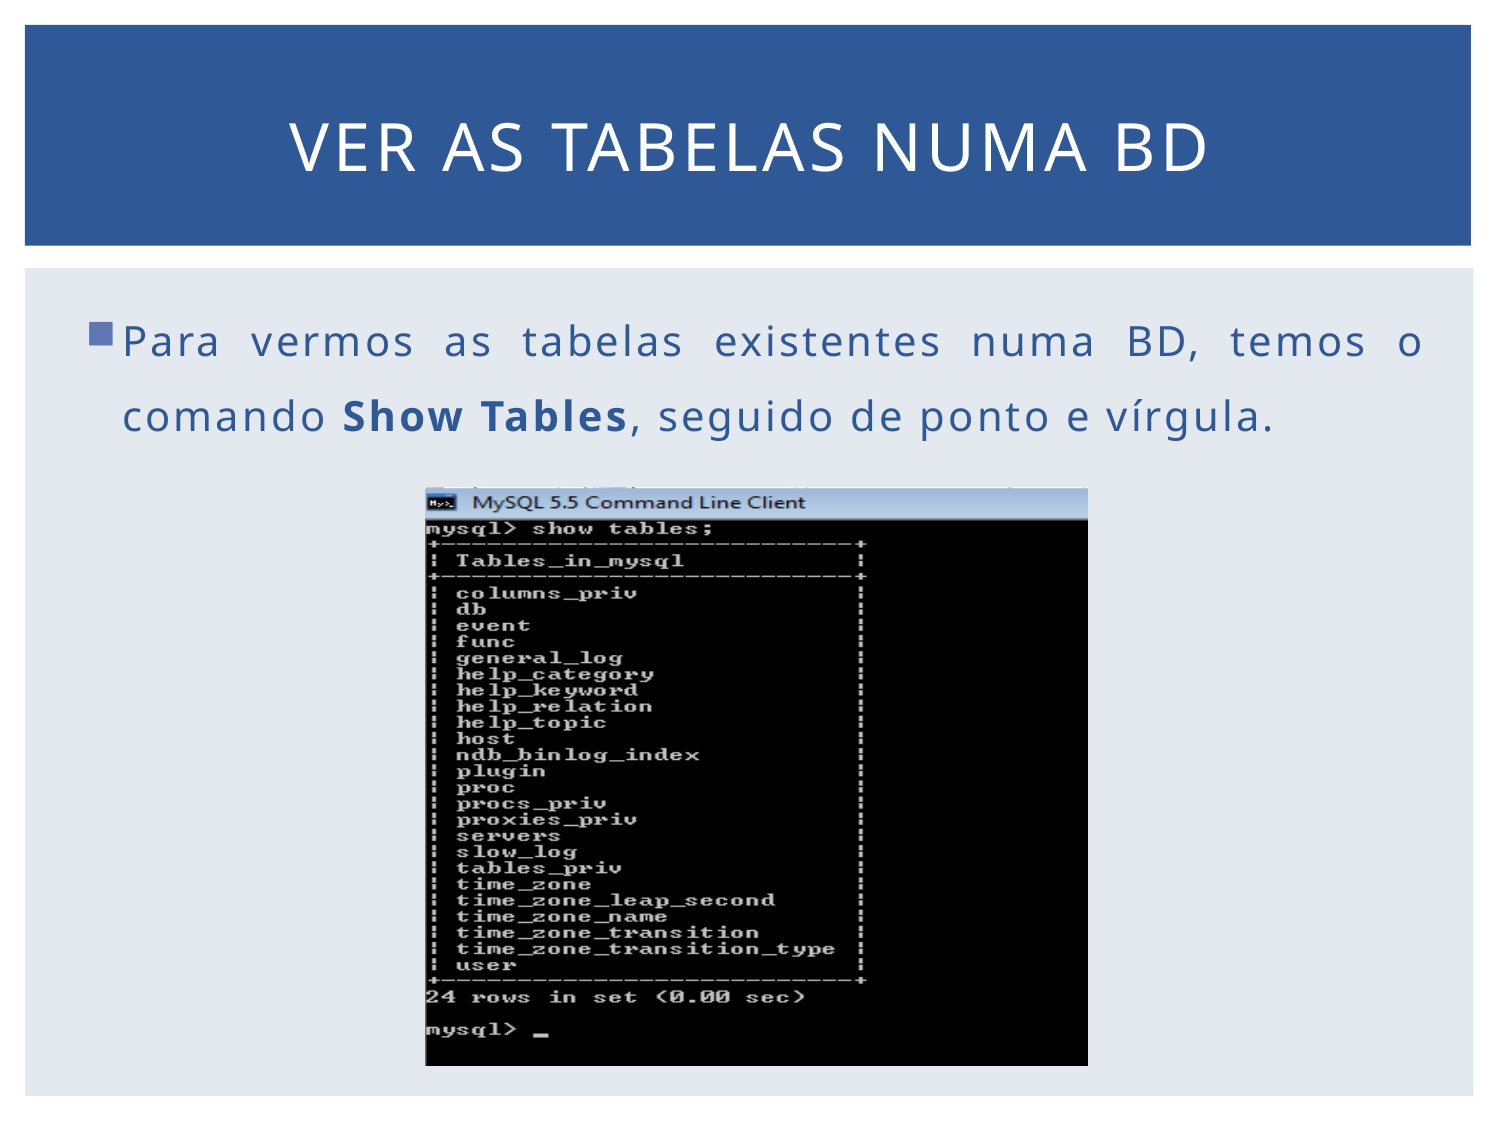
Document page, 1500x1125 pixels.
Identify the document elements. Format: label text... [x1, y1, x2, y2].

list Para vermos as tabelas existentes numa BD, temos o comando Show Tables, seguido de ponto e vírgula. [62, 281, 1442, 1005]
title Ver as tabelas numA bd [62, 58, 1438, 232]
picture [424, 487, 1088, 1066]
